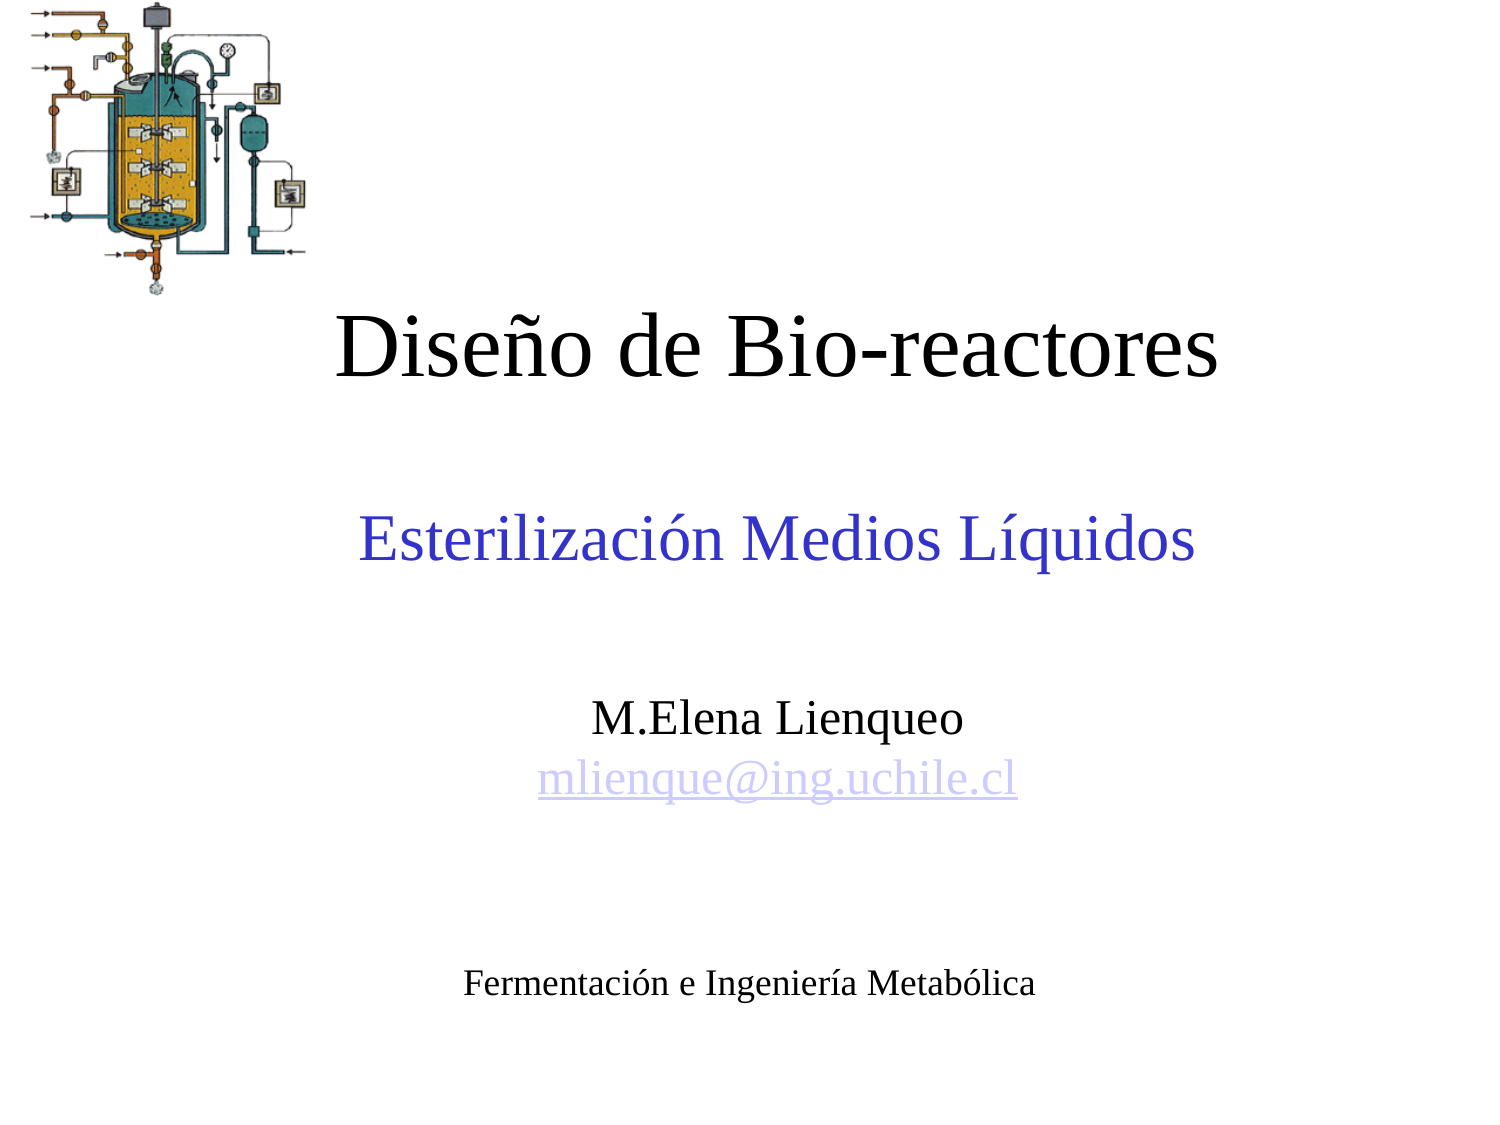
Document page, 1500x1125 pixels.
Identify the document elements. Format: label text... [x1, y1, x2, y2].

picture [24, 0, 317, 300]
title Diseño de Bio-reactores Esterilización Medios Líquidos M.Elena Lienqueo mlienque@ing.uchile.cl [140, 480, 1416, 669]
subtitle Fermentación e Ingeniería Metabólica [224, 949, 1276, 1125]
